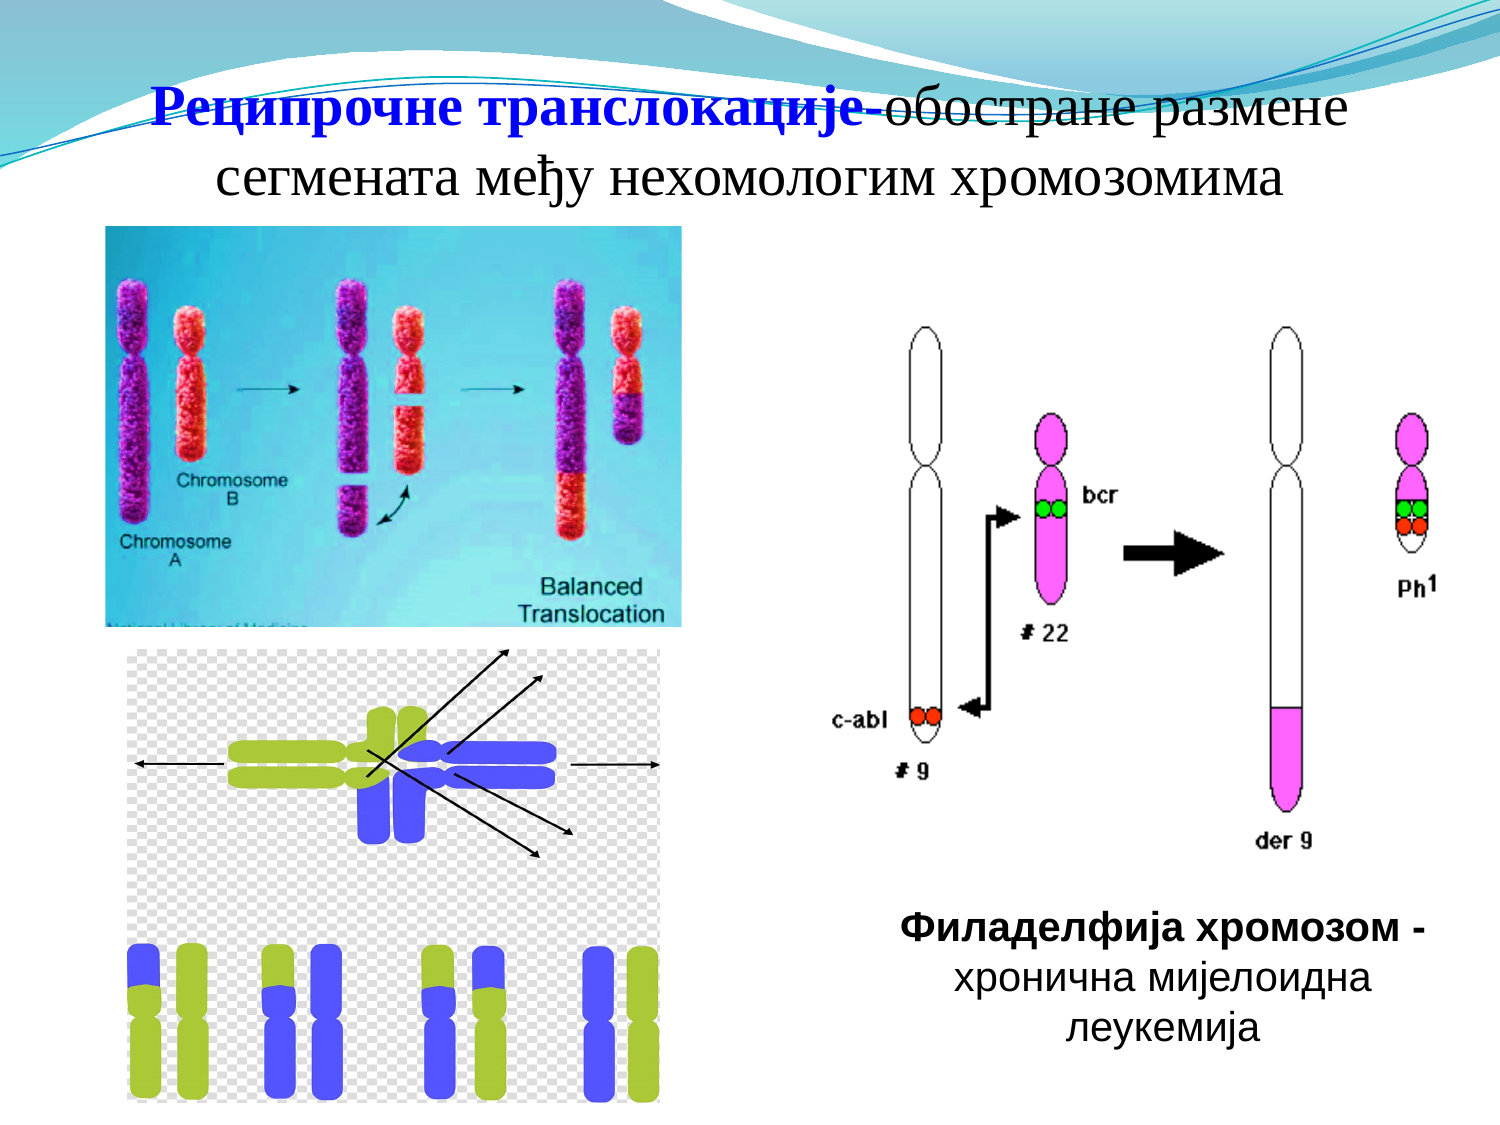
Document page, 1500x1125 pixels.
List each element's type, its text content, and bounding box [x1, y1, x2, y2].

text_box Филаделфија хромозом -хронична мијелоидна леукемија [863, 891, 1463, 1057]
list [831, 325, 1495, 877]
picture [127, 648, 660, 1104]
title Реципрочне транслокације-обостране размене сегмената међу нехомологим хромозомима [74, 19, 1426, 208]
picture [104, 226, 682, 627]
